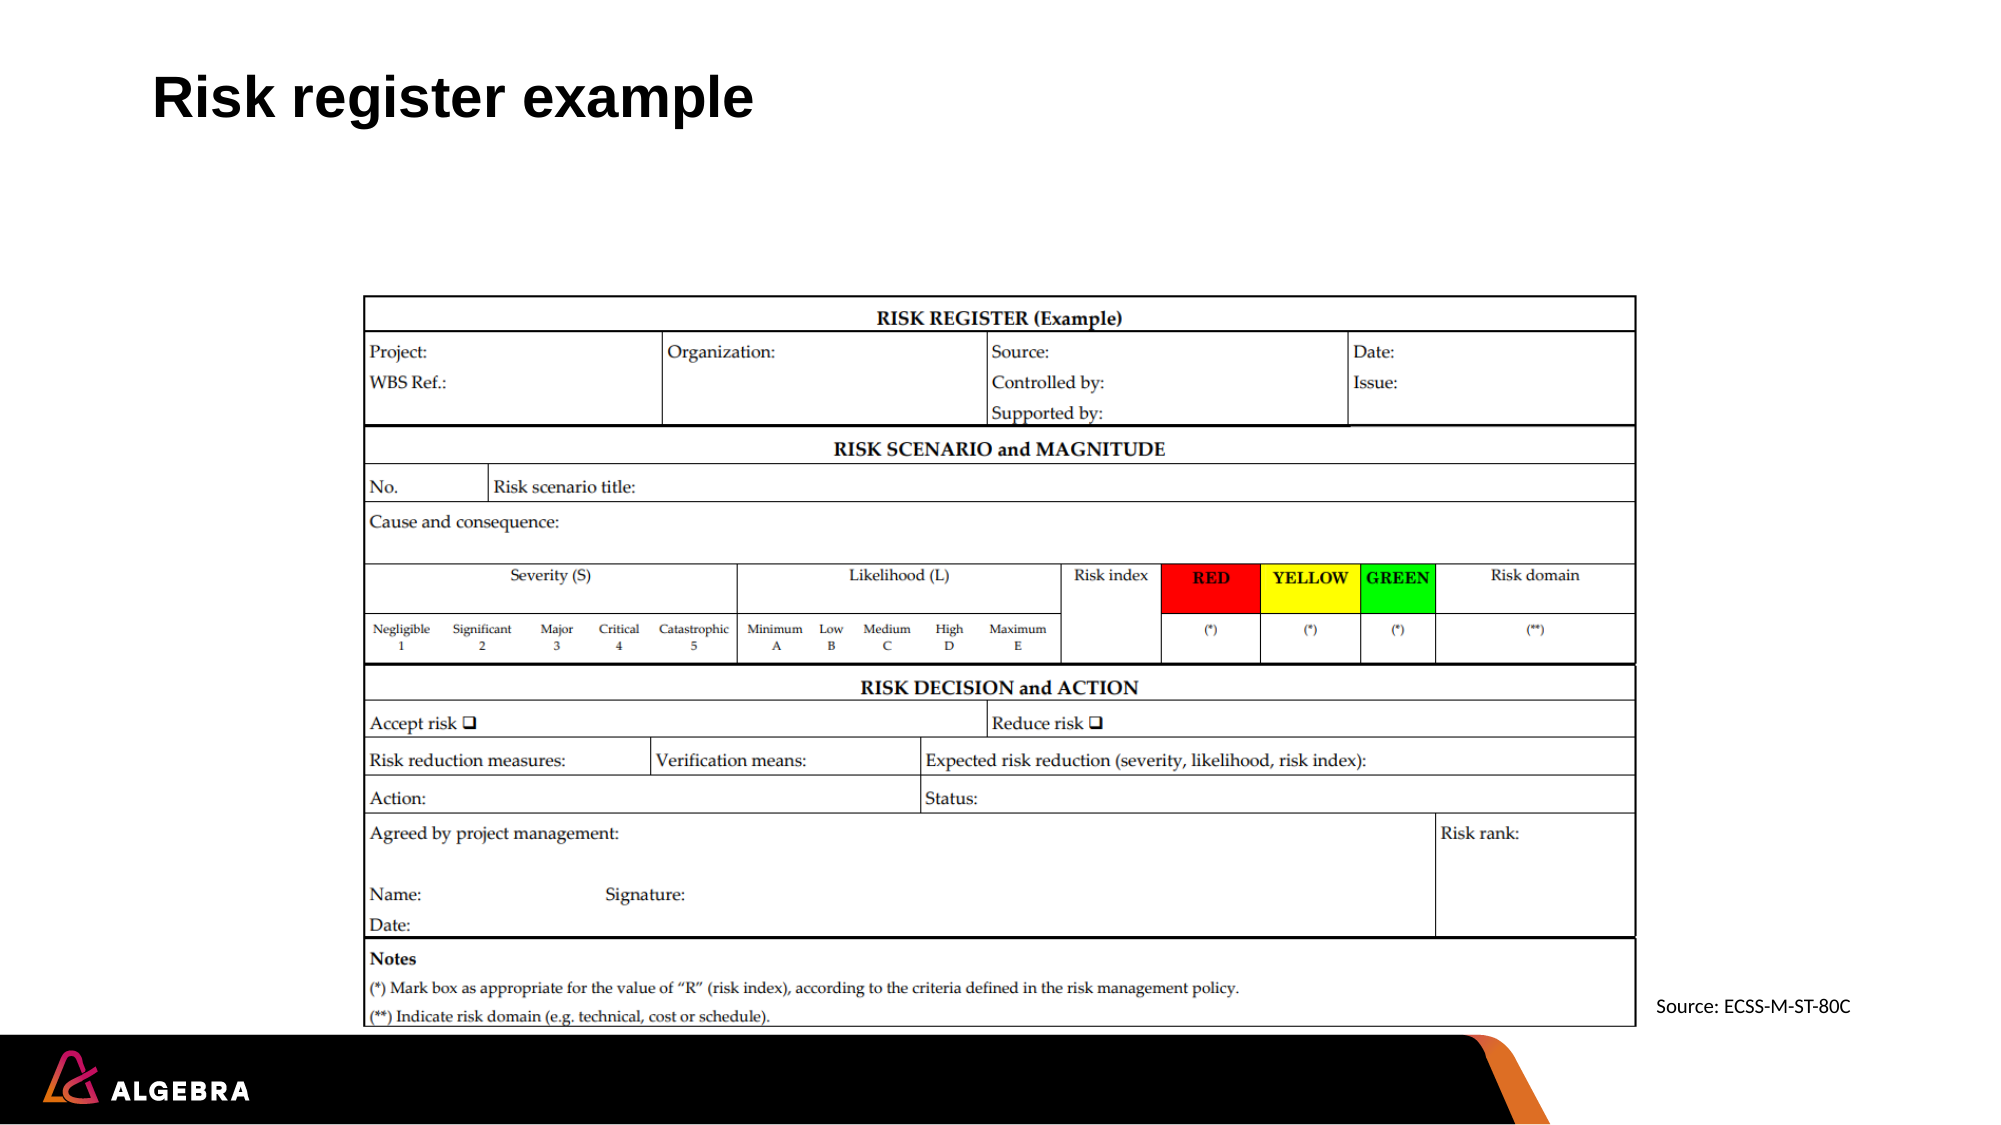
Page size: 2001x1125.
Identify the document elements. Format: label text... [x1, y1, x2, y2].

title Risk register example [137, 59, 1863, 278]
picture [359, 290, 1644, 1030]
text_box Source: ECSS-M-ST-80C [1644, 985, 1901, 1022]
picture [0, 1034, 1733, 1125]
